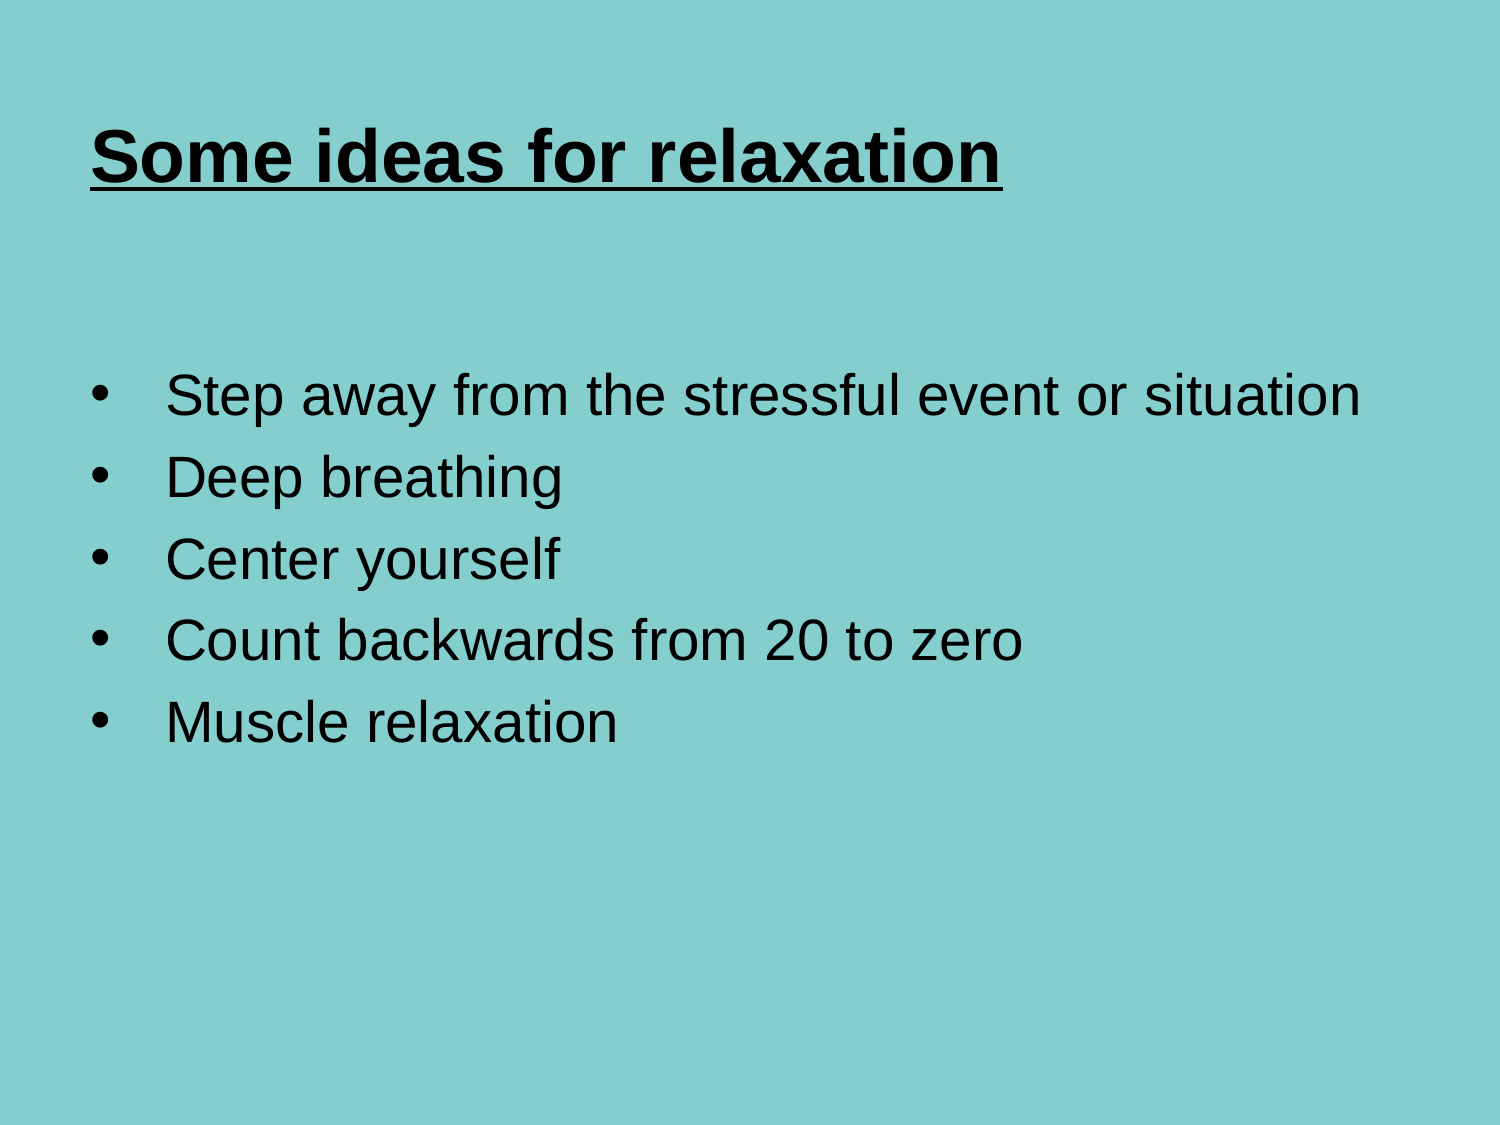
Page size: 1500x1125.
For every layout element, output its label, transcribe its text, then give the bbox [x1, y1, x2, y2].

title Some ideas for relaxation [75, 99, 1438, 300]
list Step away from the stressful event or situation Deep breathing Center yourself Count backwards from 20 to zero Muscle relaxation [75, 350, 1438, 913]
